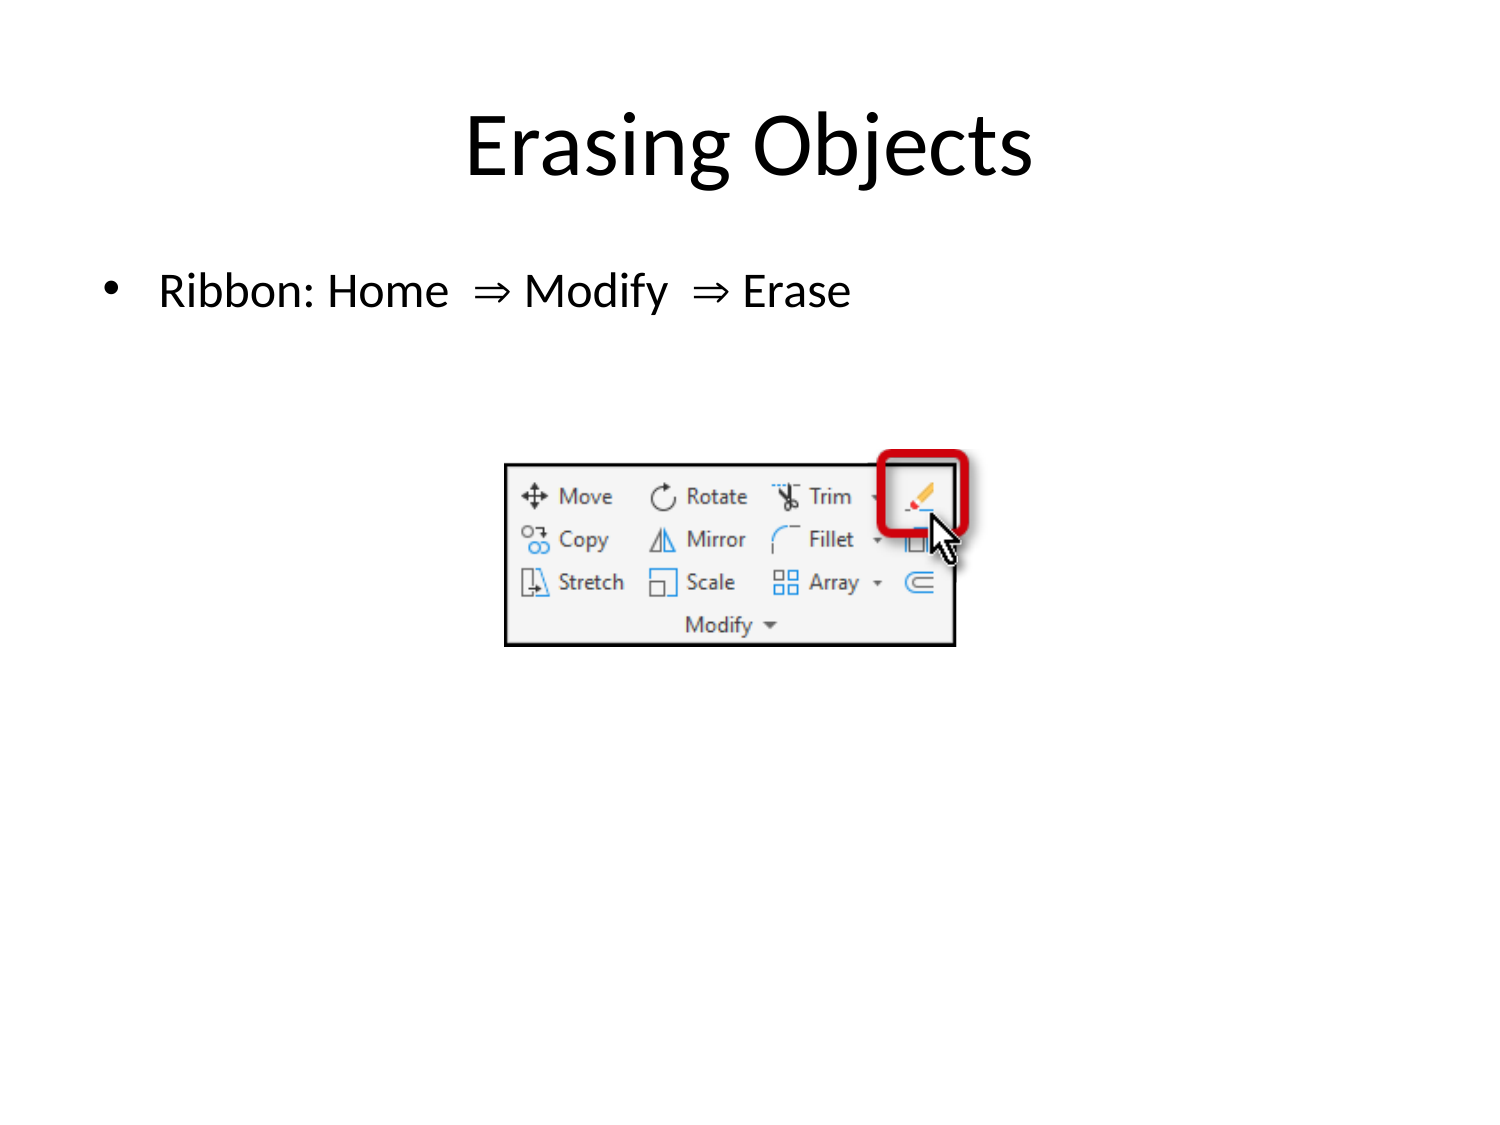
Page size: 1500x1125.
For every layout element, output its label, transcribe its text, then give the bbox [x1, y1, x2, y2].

title Erasing Objects [75, 45, 1425, 233]
list Ribbon: Home  Modify  Erase [87, 249, 938, 950]
picture [503, 449, 997, 648]
